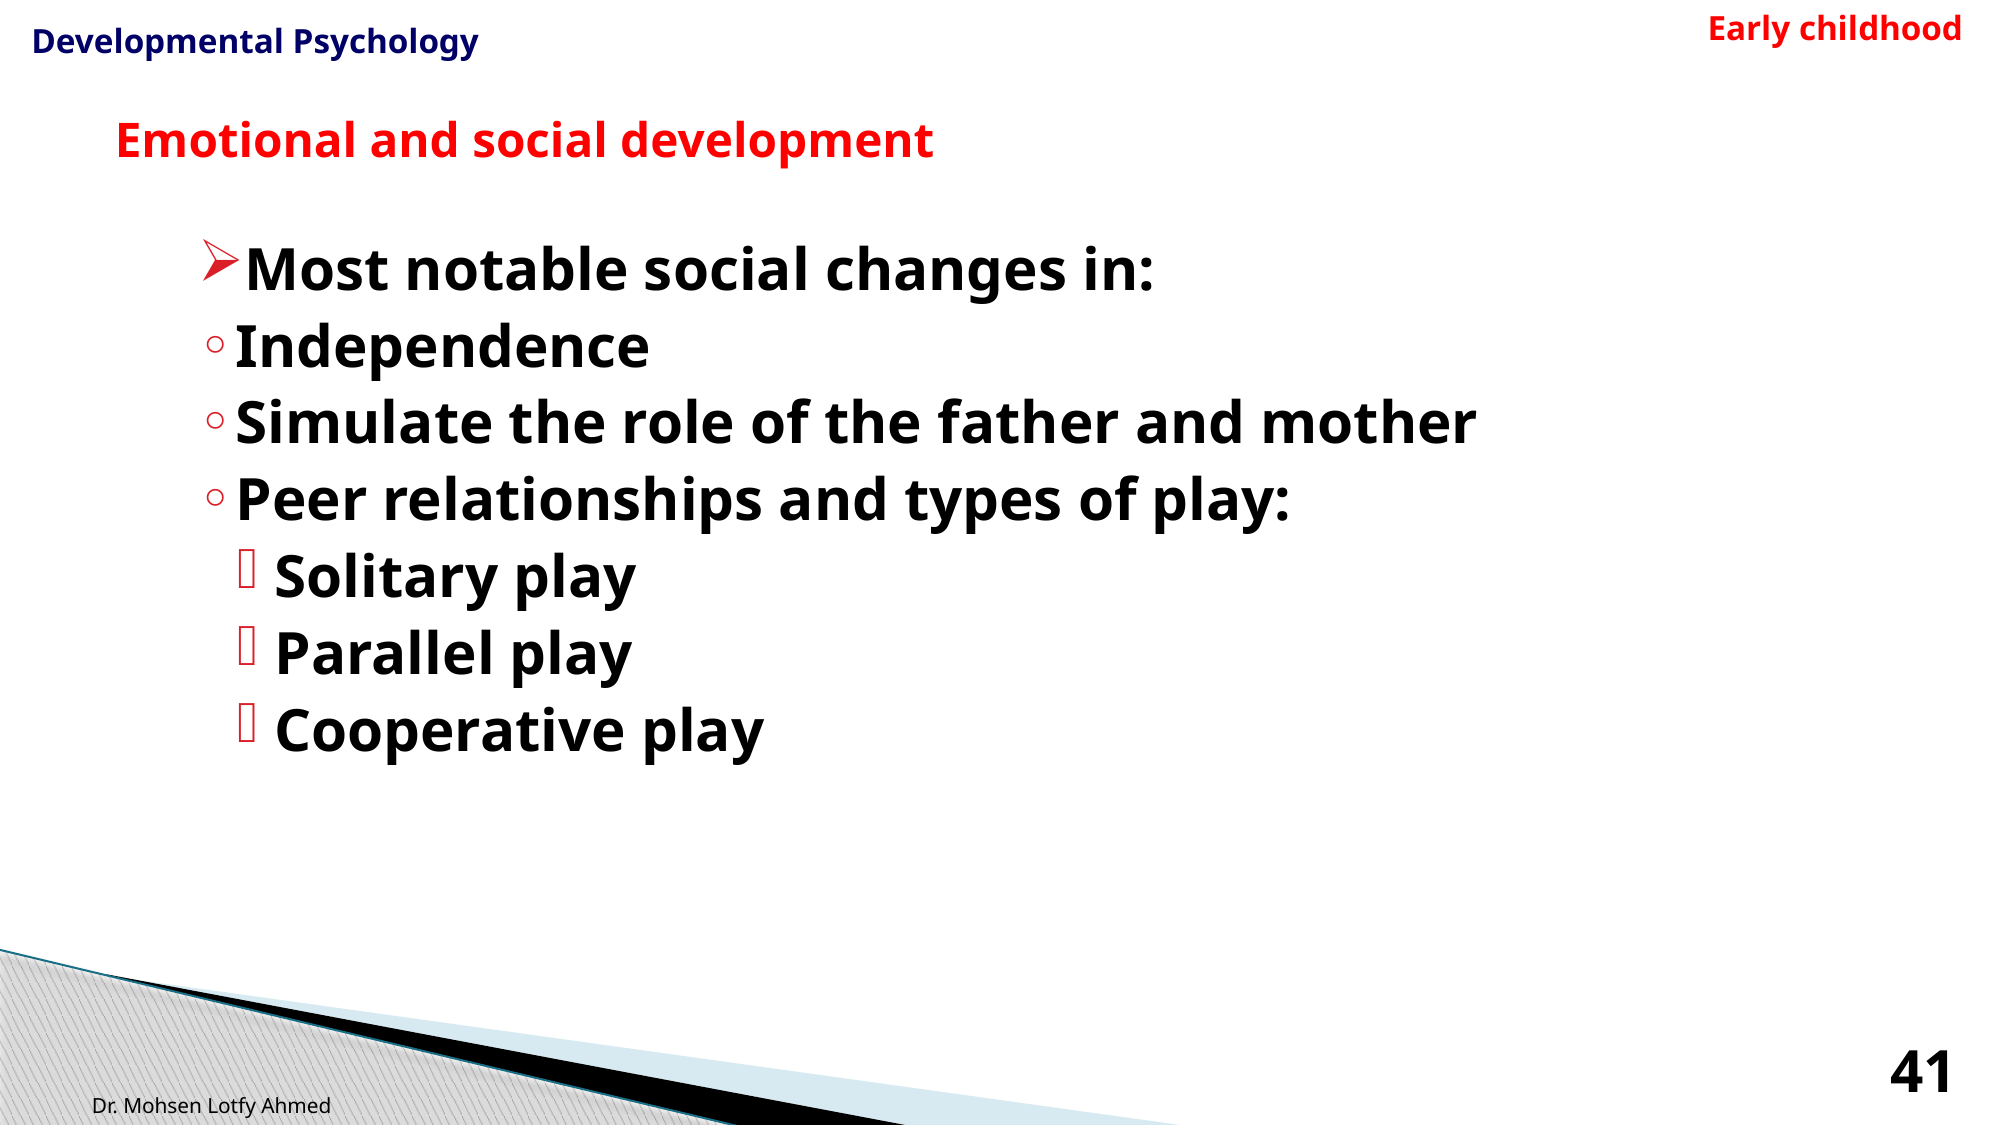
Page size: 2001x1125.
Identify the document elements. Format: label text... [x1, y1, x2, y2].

text_box Early childhood [1692, 0, 2000, 55]
list Most notable social changes in: Independence Simulate the role of the father and mother Peer relationships and types of play: Solitary play Parallel play Cooperative play [118, 233, 1819, 988]
slide_number 41 [1858, 1028, 1972, 1112]
text_box Developmental Psychology [16, 12, 767, 68]
footer Dr. Mohsen Lotfy Ahmed [0, 1065, 347, 1125]
title Emotional and social development [99, 45, 1900, 233]
